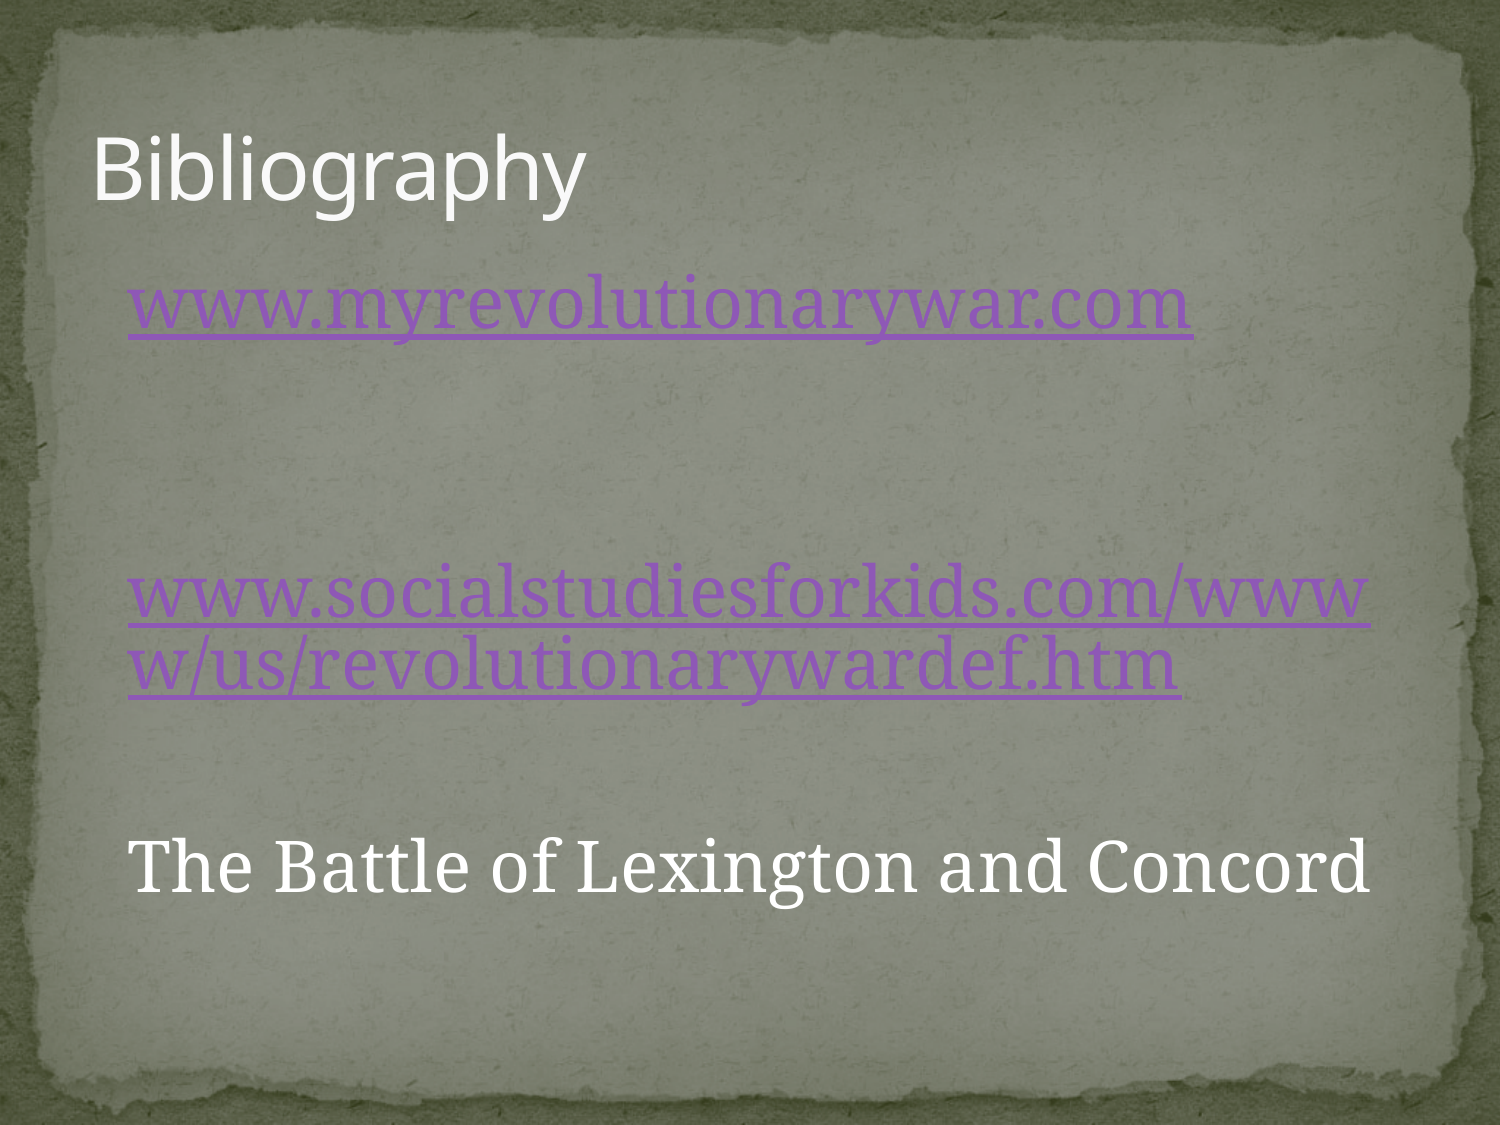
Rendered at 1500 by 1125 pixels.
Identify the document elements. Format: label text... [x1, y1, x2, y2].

list www.myrevolutionarywar.com www.socialstudiesforkids.com/wwww/us/revolutionarywardef.htm The Battle of Lexington and Concord [75, 249, 1425, 1000]
title Bibliography [74, 24, 1425, 225]
